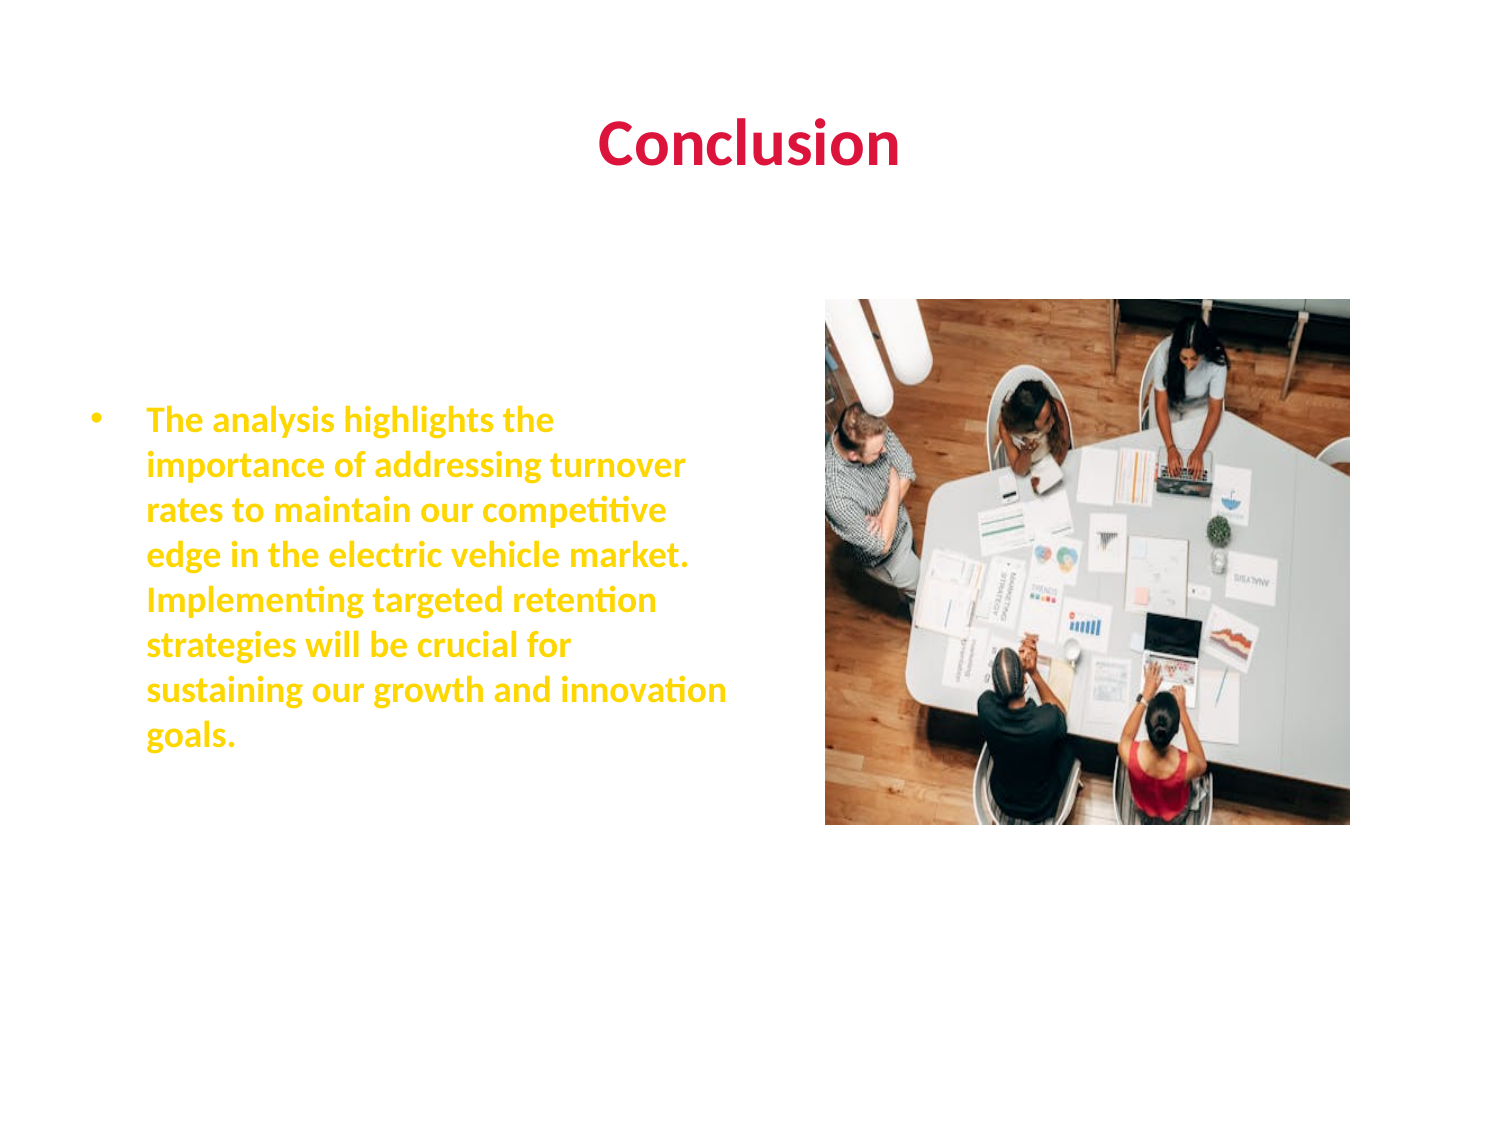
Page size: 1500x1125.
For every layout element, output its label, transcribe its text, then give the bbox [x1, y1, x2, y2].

list The analysis highlights the importance of addressing turnover rates to maintain our competitive edge in the electric vehicle market. Implementing targeted retention strategies will be crucial for sustaining our growth and innovation goals. [75, 299, 750, 900]
picture [824, 299, 1351, 826]
title Conclusion [75, 45, 1425, 233]
